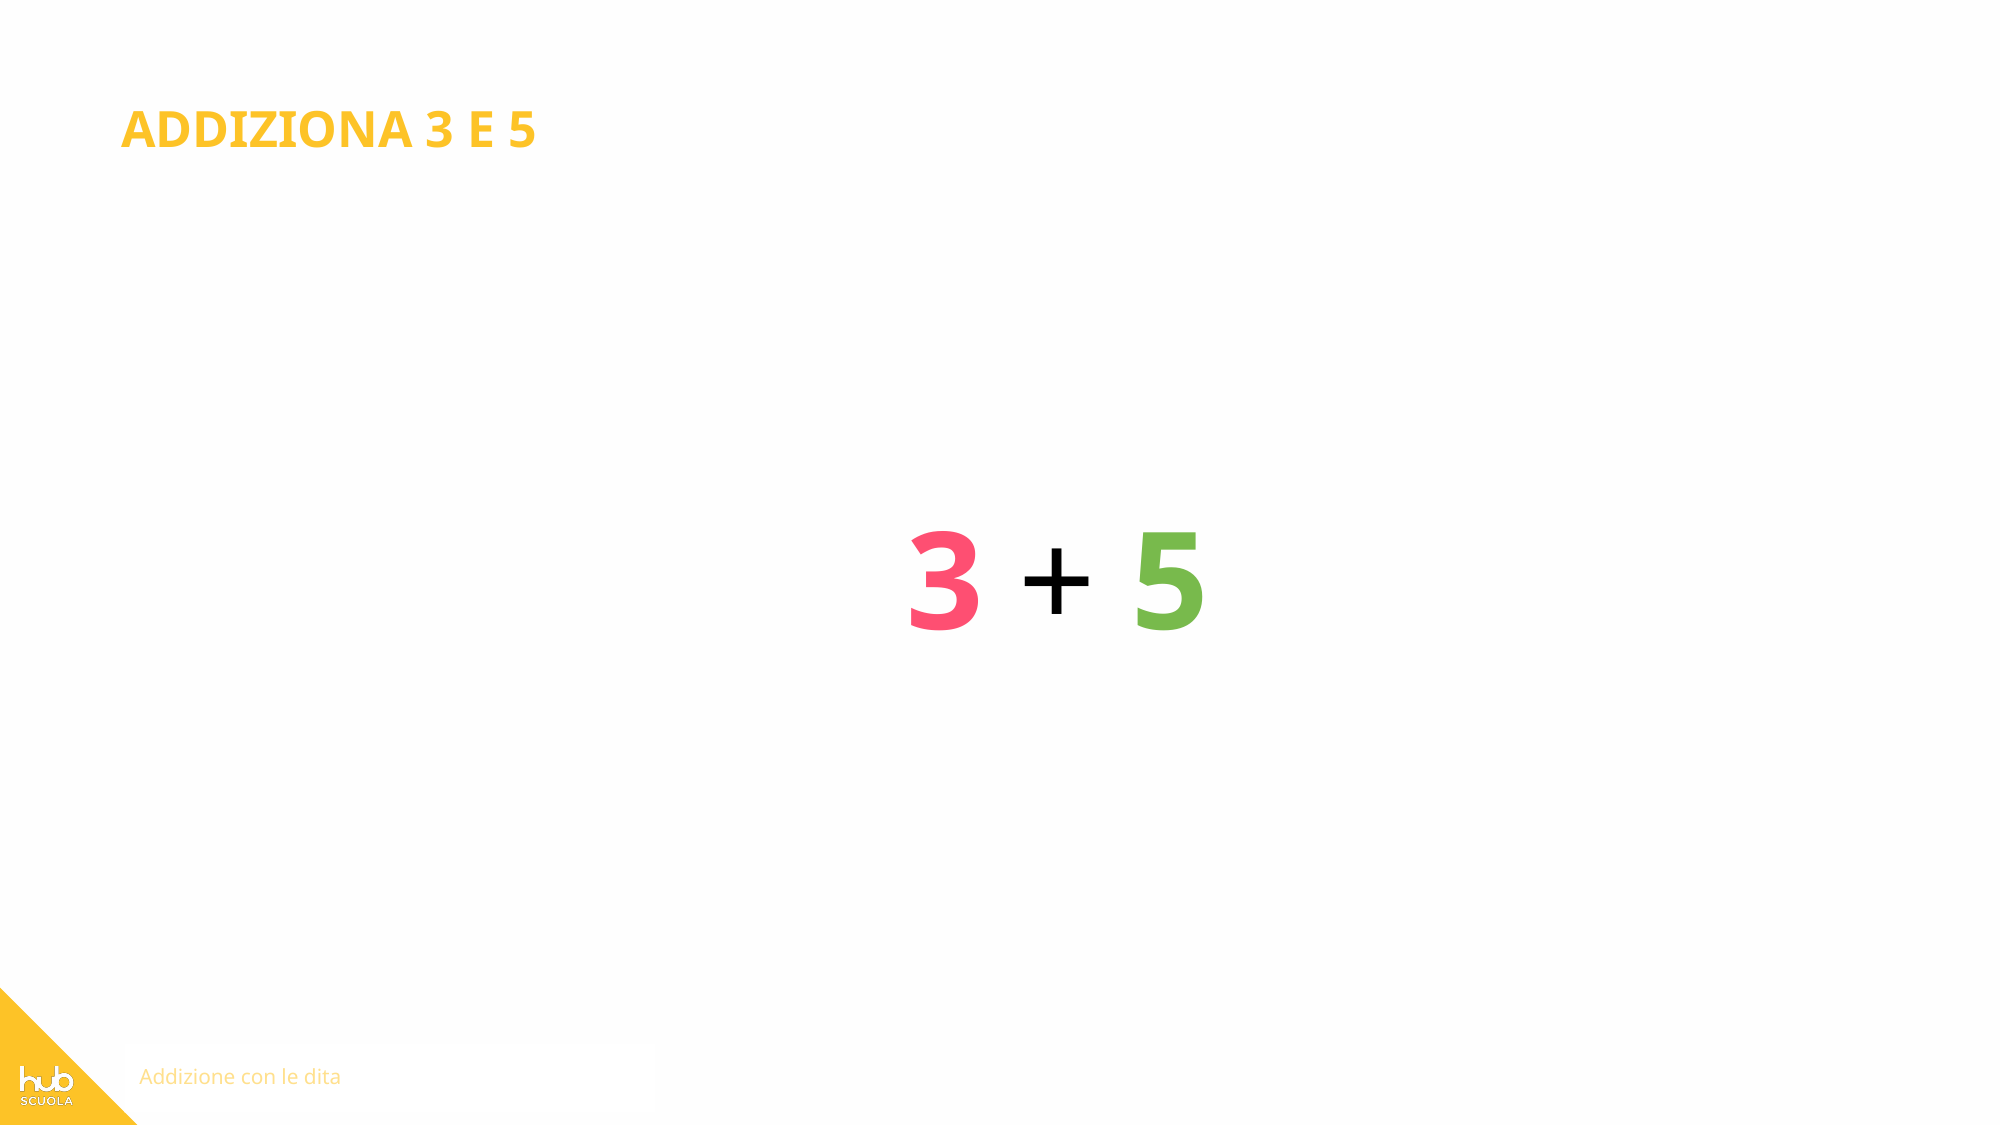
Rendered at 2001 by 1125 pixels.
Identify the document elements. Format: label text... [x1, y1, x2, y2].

list ADDIZIONA 3 E 5 [114, 90, 1886, 167]
picture [20, 1066, 74, 1106]
text_box 3 + 5 [796, 486, 1319, 639]
